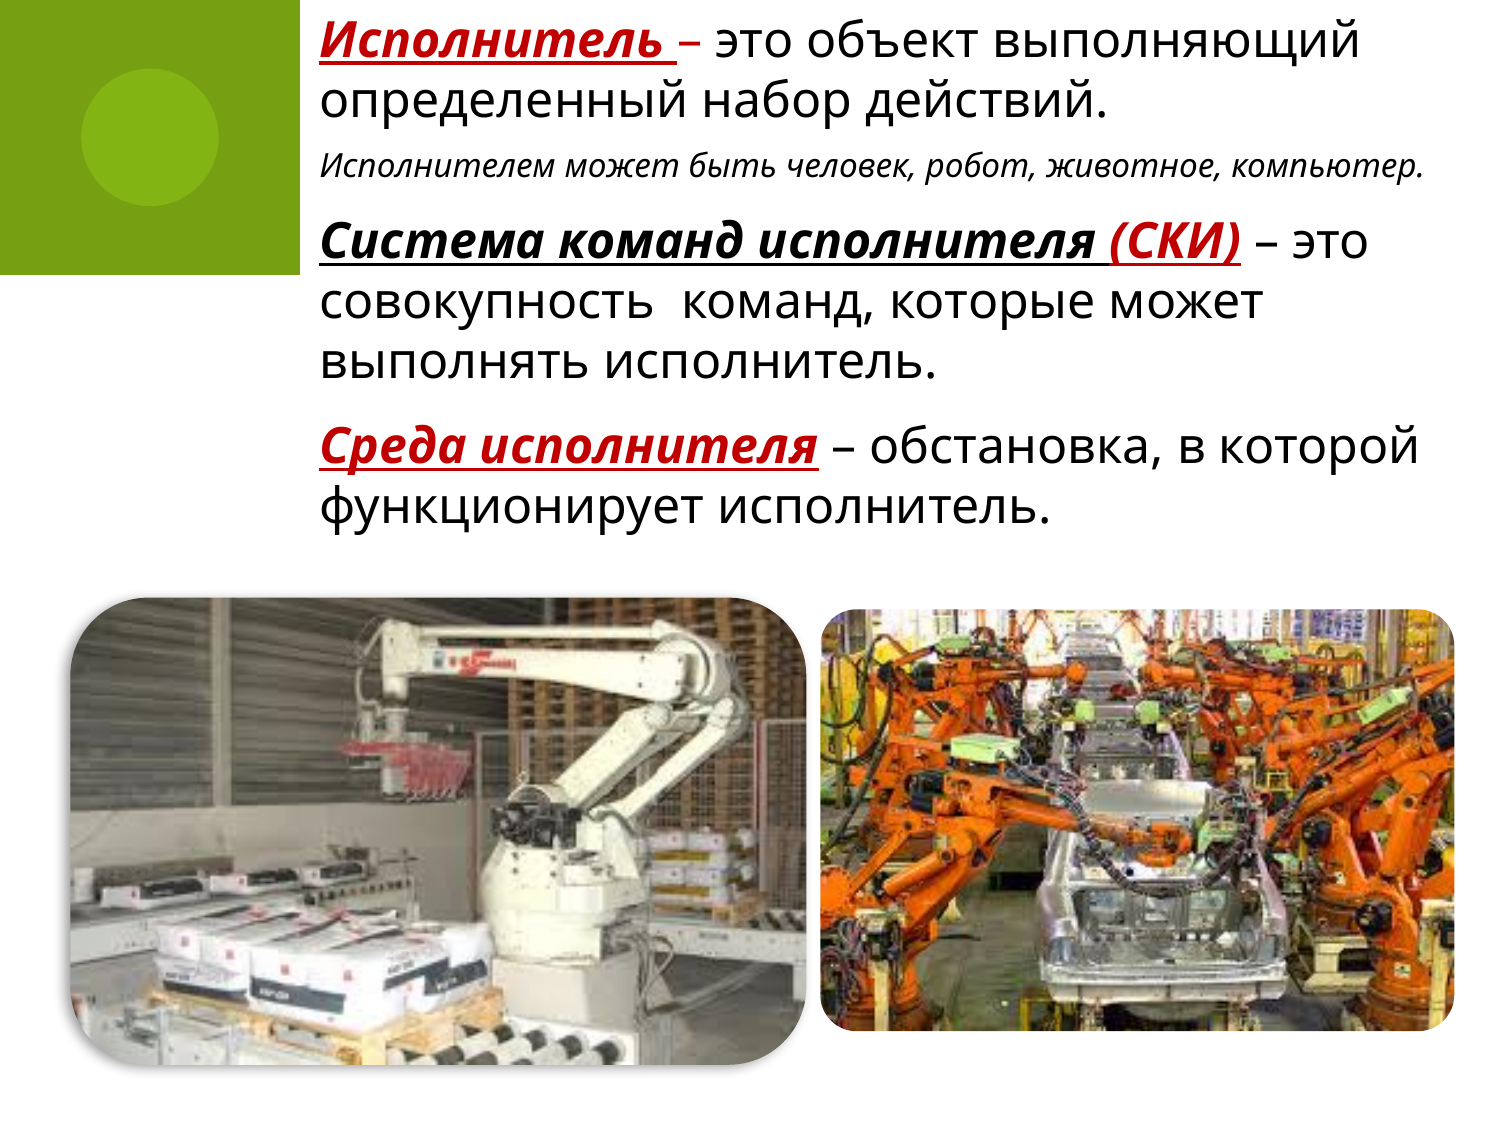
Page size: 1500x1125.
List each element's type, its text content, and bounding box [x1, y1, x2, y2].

picture [820, 609, 1455, 1032]
text_box Исполнитель – это объект выполняющий определенный набор действий. Исполнителем может быть человек, робот, животное, компьютер. Система команд исполнителя (СКИ) – это совокупность команд, которые может выполнять исполнитель. Среда исполнителя – обстановка, в которой функционирует исполнитель. [304, 0, 1500, 542]
picture [70, 597, 807, 1066]
